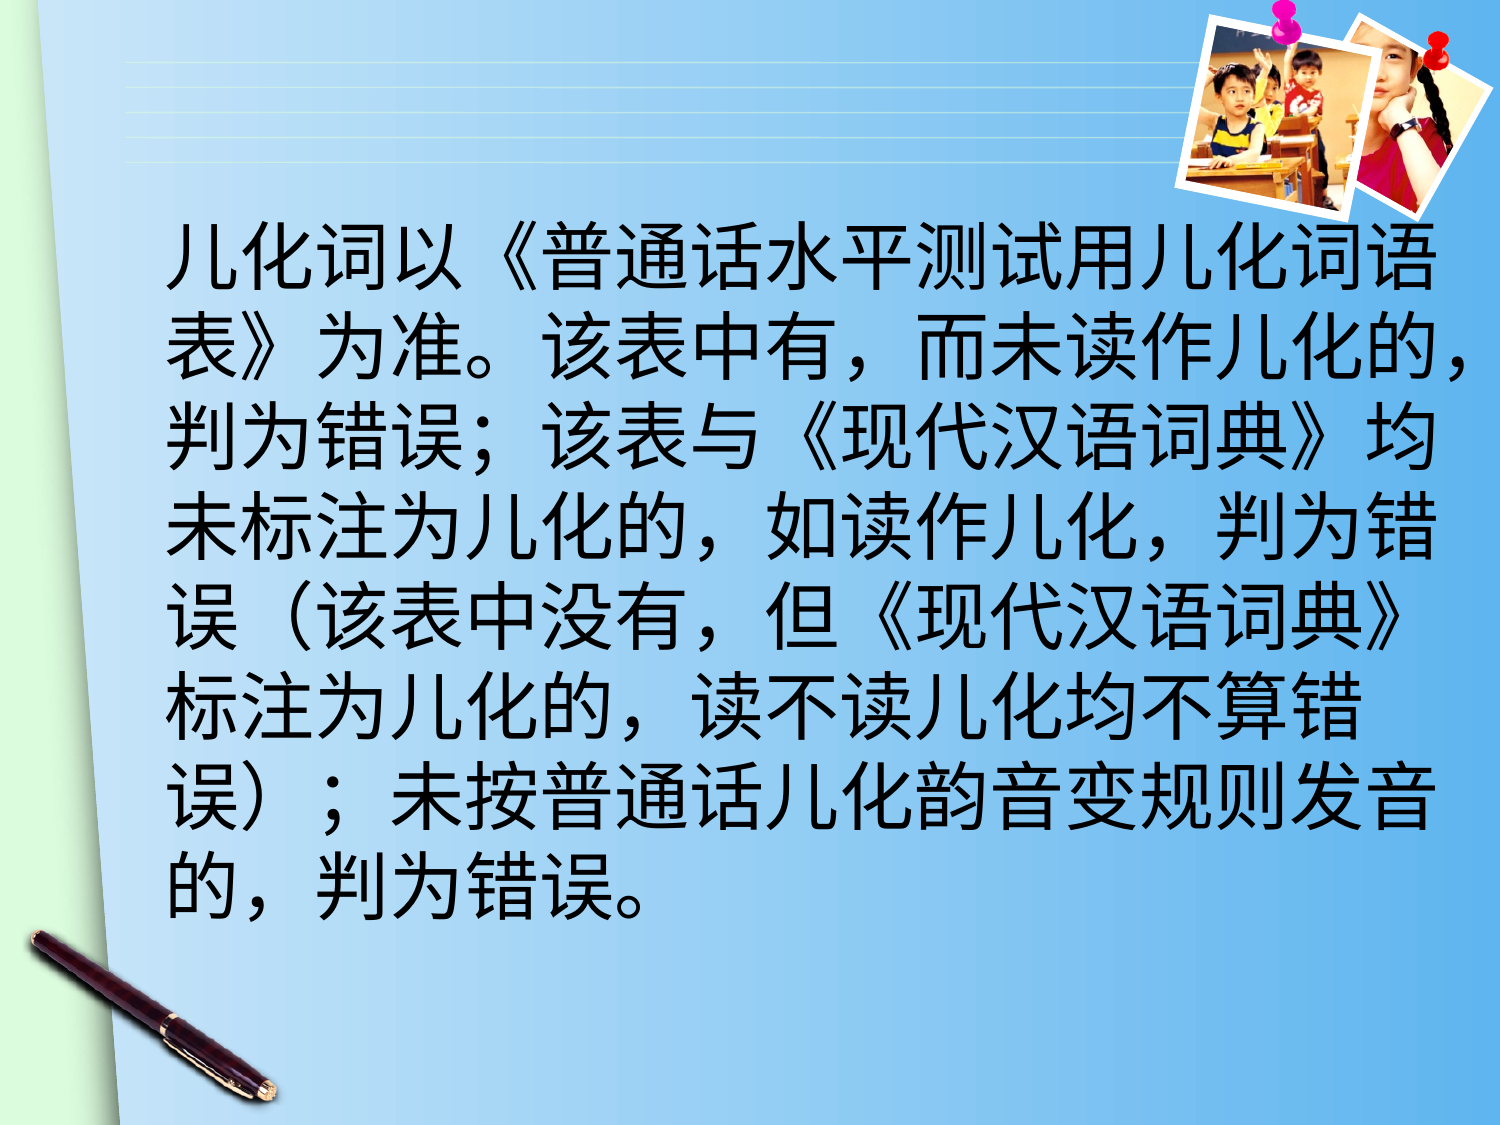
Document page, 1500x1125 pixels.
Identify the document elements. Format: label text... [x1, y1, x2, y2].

picture [0, 0, 288, 1125]
text_box 儿化词以《普通话水平测试用儿化词语表》为准。该表中有，而未读作儿化的，判为错误；该表与《现代汉语词典》均未标注为儿化的，如读作儿化，判为错误（该表中没有，但《现代汉语词典》标注为儿化的，读不读儿化均不算错误）；未按普通话儿化韵音变规则发音的，判为错误。 [149, 201, 1477, 937]
picture [1351, 22, 1484, 201]
picture [1186, 0, 1371, 201]
